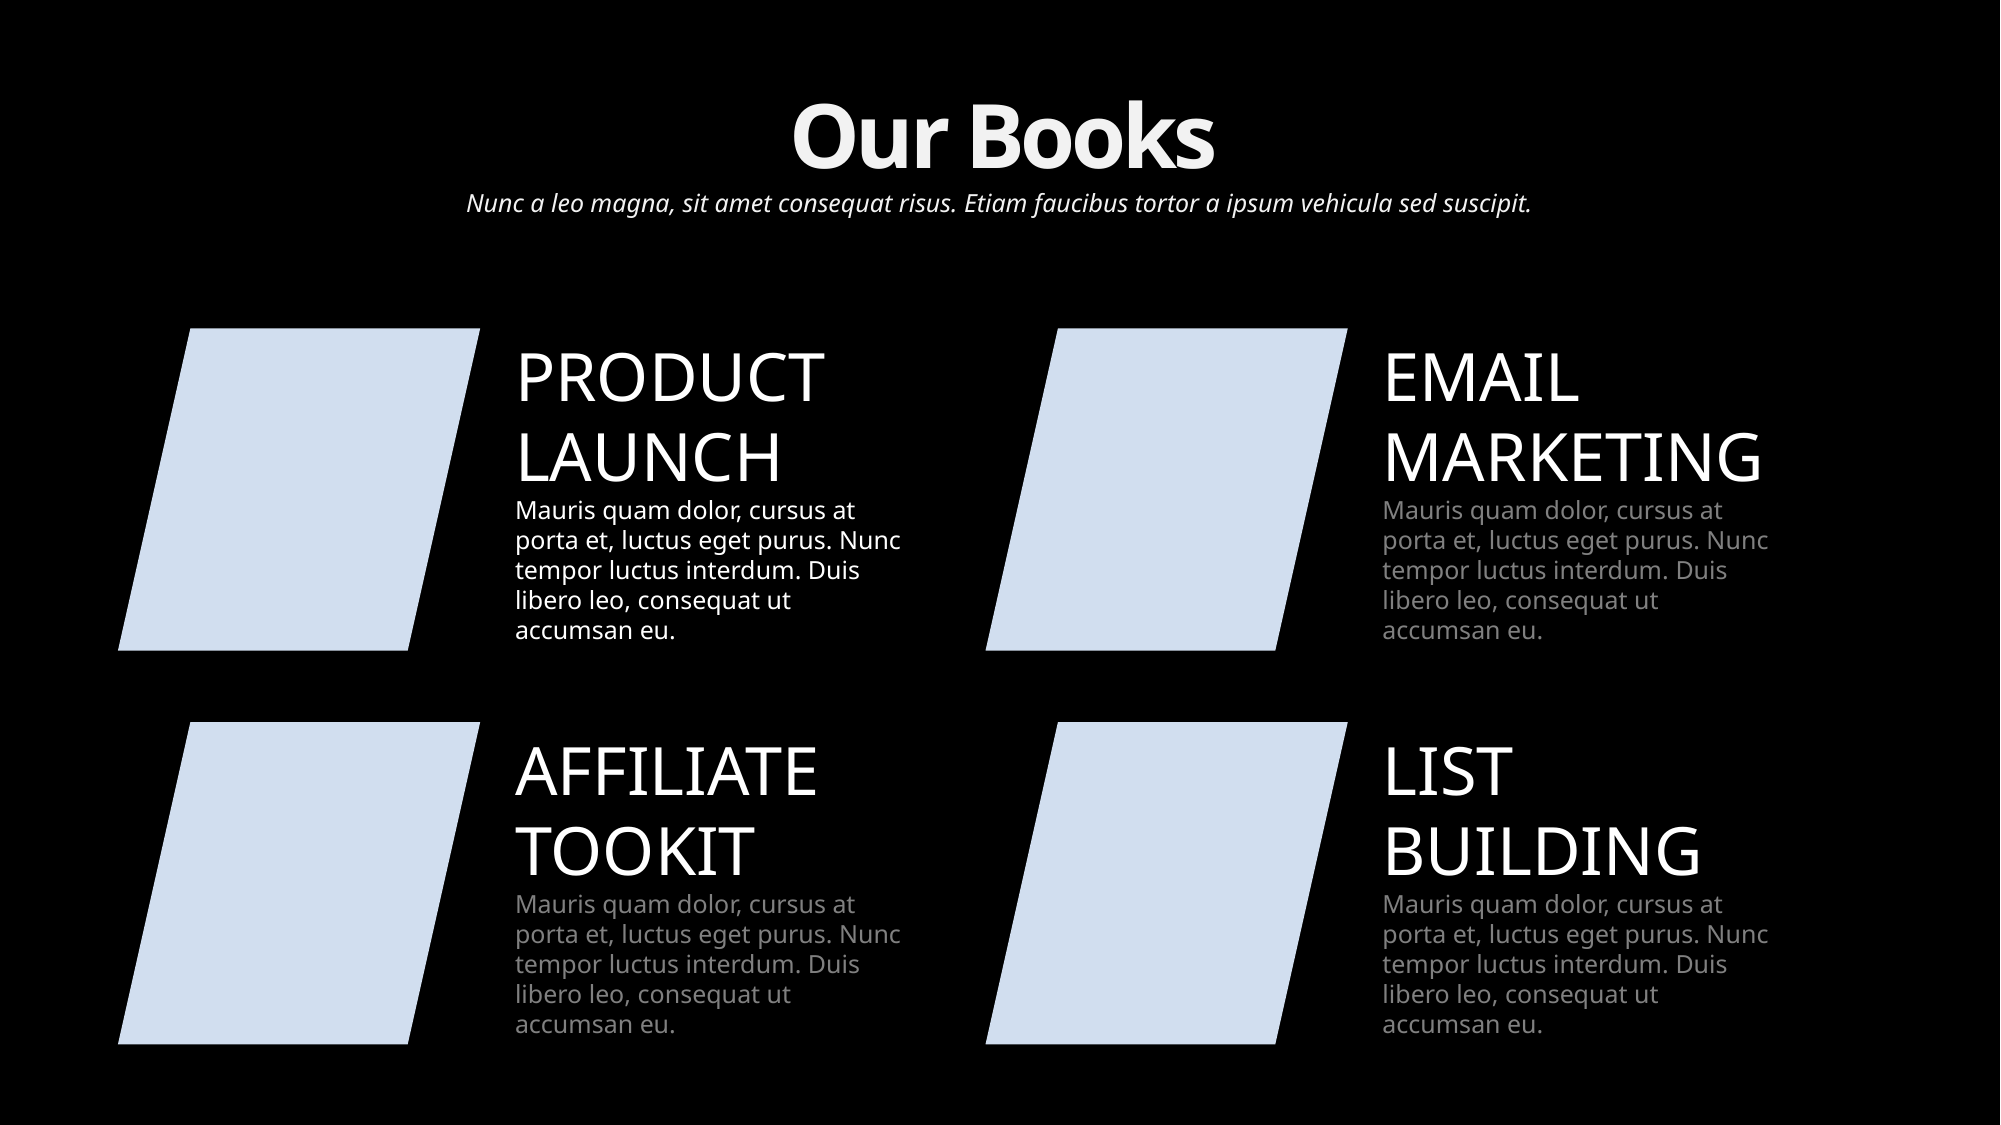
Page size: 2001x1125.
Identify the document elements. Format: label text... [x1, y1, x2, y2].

text_box PRODUCT LAUNCH Mauris quam dolor, cursus at porta et, luctus eget purus. Nunc tempor luctus interdum. Duis libero leo, consequat ut accumsan eu. [416, 327, 1008, 652]
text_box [985, 328, 1348, 651]
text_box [117, 721, 481, 1045]
text_box Nunc a leo magna, sit amet consequat risus. Etiam faucibus tortor a ipsum vehicula sed suscipit. [123, 182, 1884, 223]
text_box EMAIL MARKETING Mauris quam dolor, cursus at porta et, luctus eget purus. Nunc tempor luctus interdum. Duis libero leo, consequat ut accumsan eu. [1283, 327, 1876, 652]
text_box LIST BUILDING Mauris quam dolor, cursus at porta et, luctus eget purus. Nunc tempor luctus interdum. Duis libero leo, consequat ut accumsan eu. [1283, 720, 1876, 1046]
text_box Our Books [779, 74, 1228, 182]
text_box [117, 328, 481, 651]
text_box AFFILIATE TOOKIT Mauris quam dolor, cursus at porta et, luctus eget purus. Nunc tempor luctus interdum. Duis libero leo, consequat ut accumsan eu. [416, 720, 1008, 1046]
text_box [985, 721, 1348, 1045]
